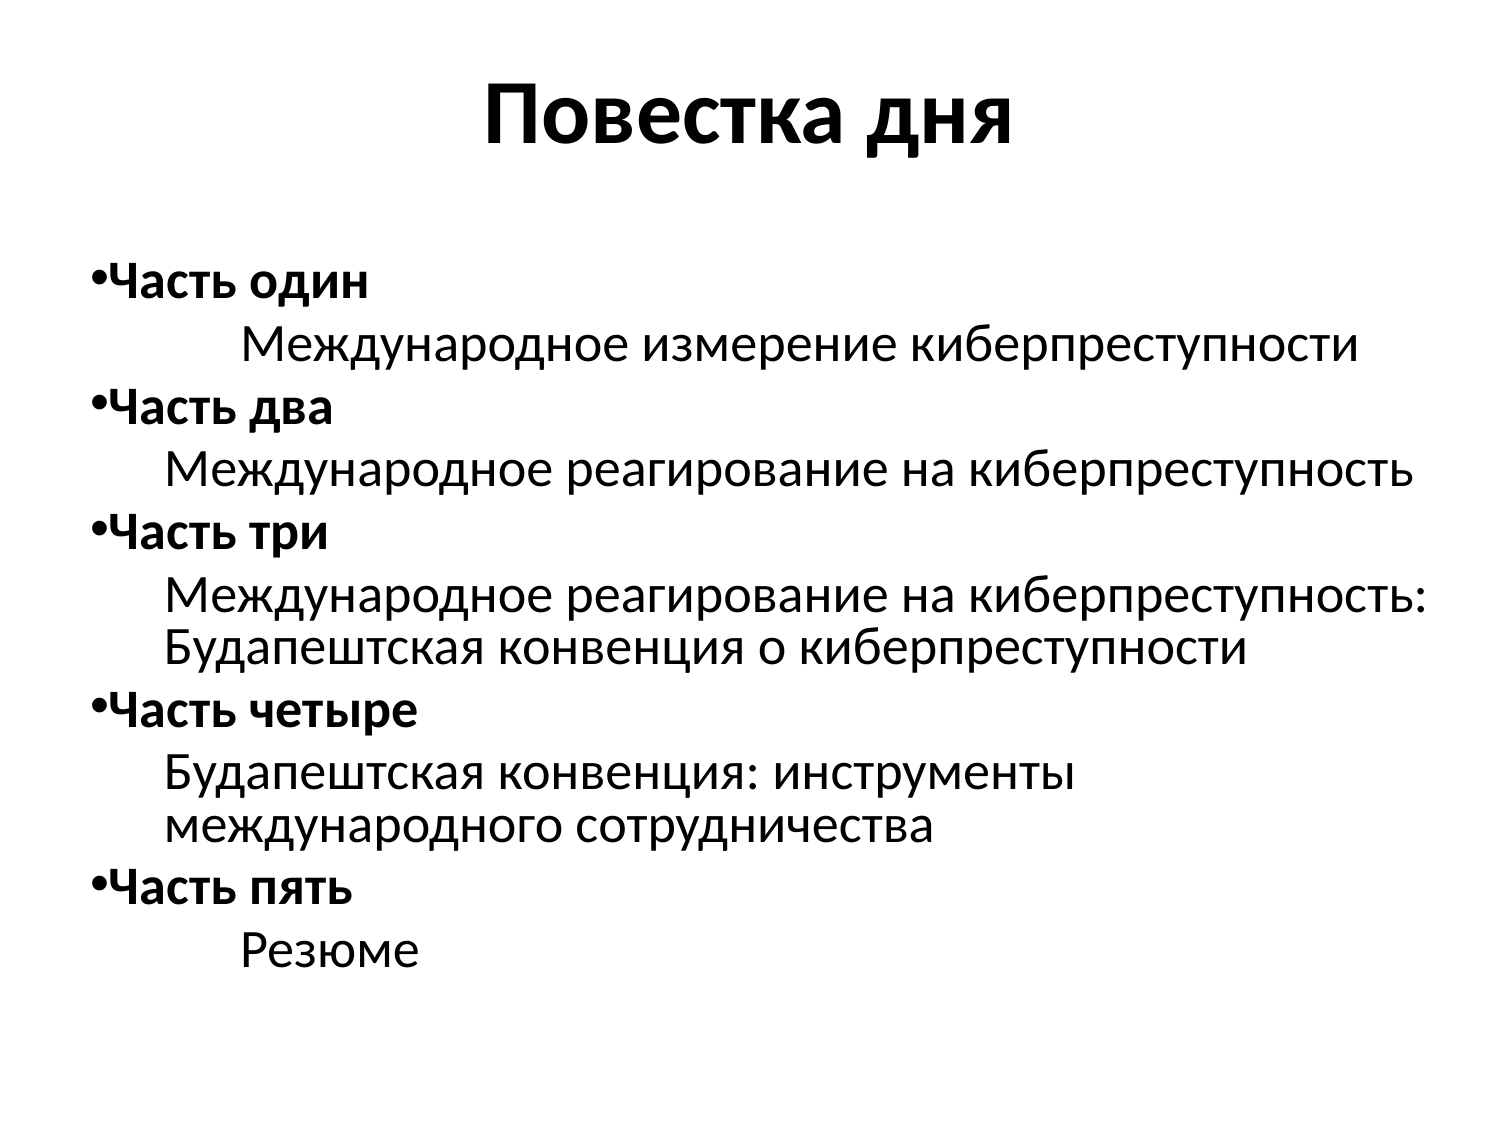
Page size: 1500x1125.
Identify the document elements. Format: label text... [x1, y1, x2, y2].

title Повестка дня [75, 45, 1425, 168]
list Часть один Международное измерение киберпреступности Часть два Международное реагирование на киберпреступность Часть три Международное реагирование на киберпреступность: Будапештская конвенция о киберпреступности Часть четыре Будапештская конвенция: инструменты международного сотрудничества Часть пять Резюме [75, 168, 1472, 1071]
